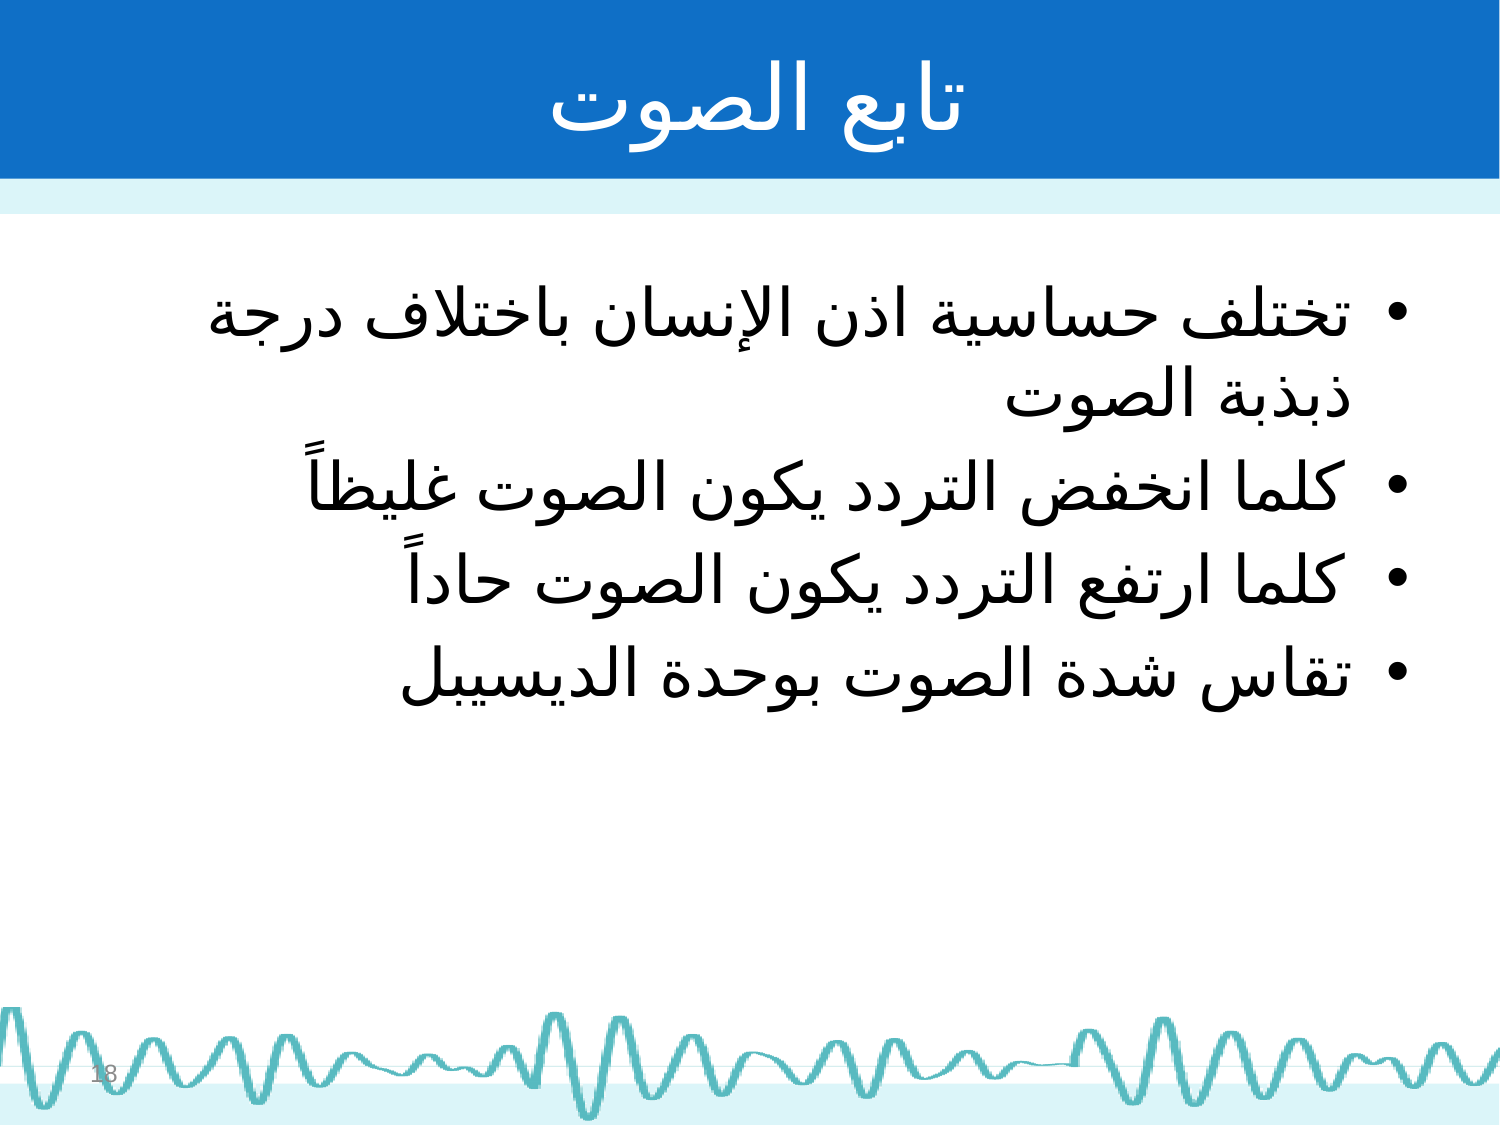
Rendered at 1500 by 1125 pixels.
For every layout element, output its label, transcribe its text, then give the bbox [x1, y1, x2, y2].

slide_number 18 [75, 1042, 425, 1103]
list تختلف حساسية اذن الإنسان باختلاف درجة ذبذبة الصوت كلما انخفض التردد يكون الصوت غليظاً كلما ارتفع التردد يكون الصوت حاداً تقاس شدة الصوت بوحدة الديسيبل [75, 262, 1425, 1005]
title تابع الصوت [82, 0, 1432, 188]
